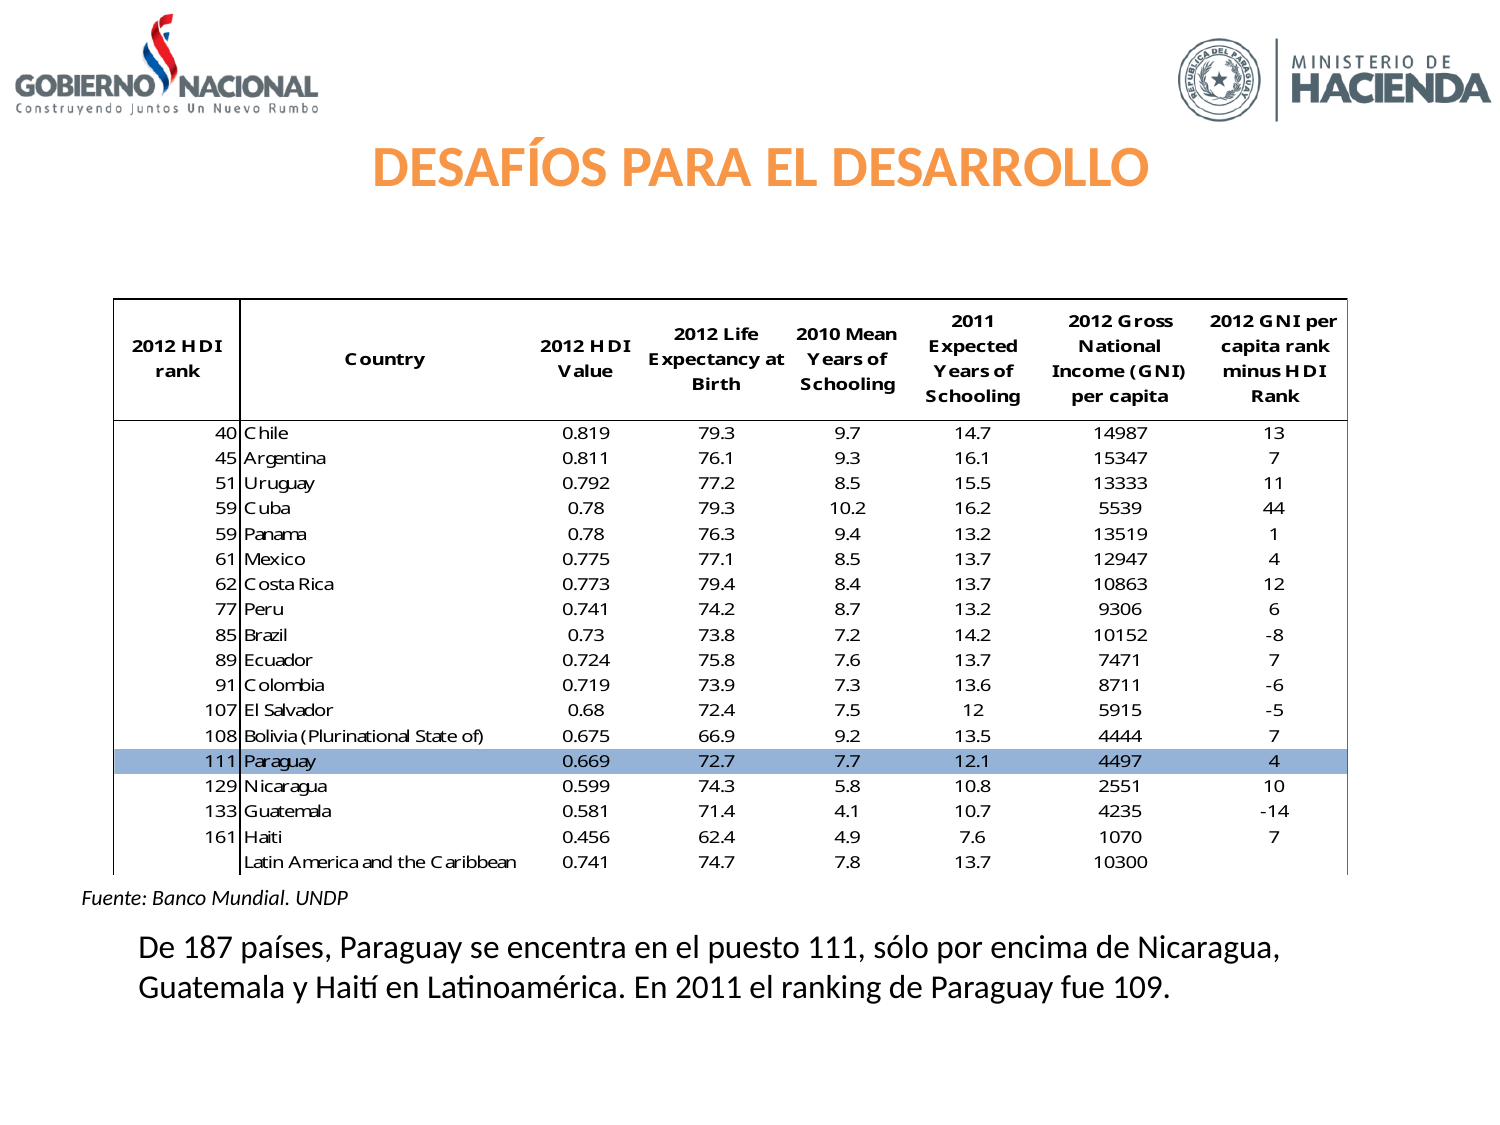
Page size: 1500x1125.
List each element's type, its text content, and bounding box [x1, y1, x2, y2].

text_box Fuente: Banco Mundial. UNDP [66, 876, 364, 918]
picture [112, 298, 1349, 877]
text_box DESAFÍOS PARA EL DESARROLLO [112, 148, 1412, 206]
picture [1173, 33, 1495, 125]
picture [5, 7, 328, 125]
text_box De 187 países, Paraguay se encentra en el puesto 111, sólo por encima de Nicaragua, Guatemala y Haití en Latinoamérica. En 2011 el ranking de Paraguay fue 109. [123, 917, 1349, 1013]
